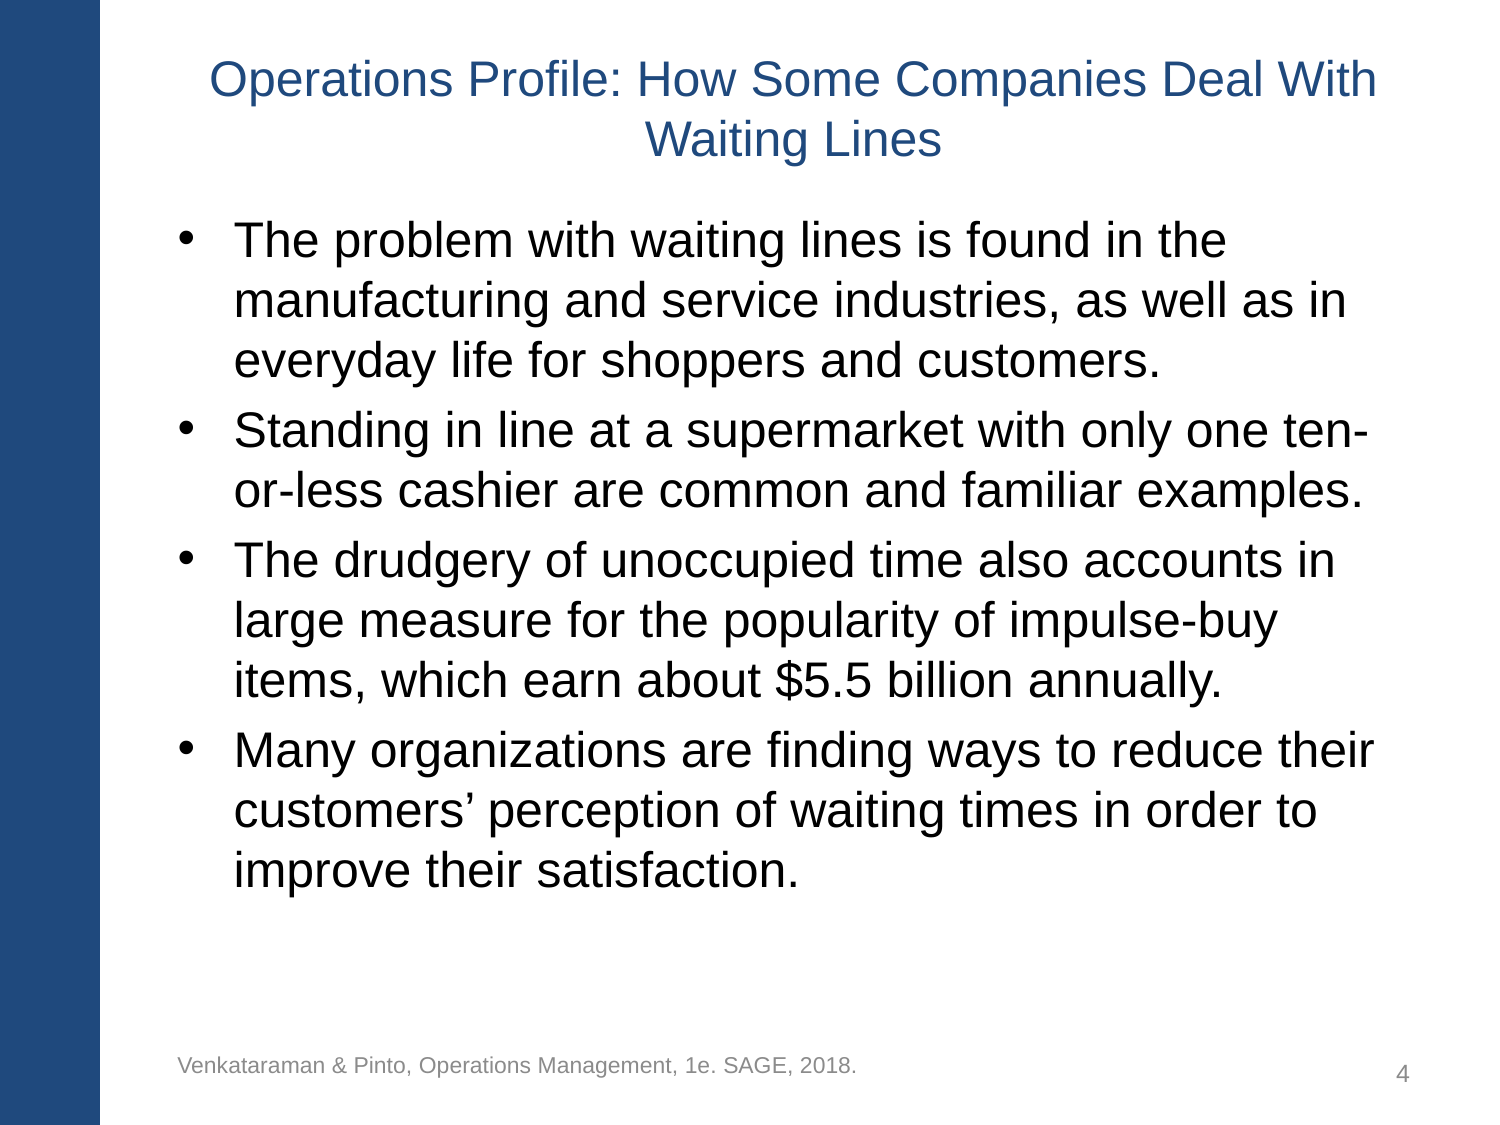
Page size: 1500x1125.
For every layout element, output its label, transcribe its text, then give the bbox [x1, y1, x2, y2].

footer Venkataraman & Pinto, Operations Management, 1e. SAGE, 2018. [162, 1042, 1313, 1103]
slide_number 4 [1350, 1042, 1425, 1103]
list The problem with waiting lines is found in the manufacturing and service industries, as well as in everyday life for shoppers and customers. Standing in line at a supermarket with only one ten-or-less cashier are common and familiar examples. The drudgery of unoccupied time also accounts in large measure for the popularity of impulse-buy items, which earn about $5.5 billion annually. Many organizations are finding ways to reduce their customers’ perception of waiting times in order to improve their satisfaction. [162, 200, 1425, 1025]
title Operations Profile: How Some Companies Deal With Waiting Lines [162, 12, 1425, 200]
